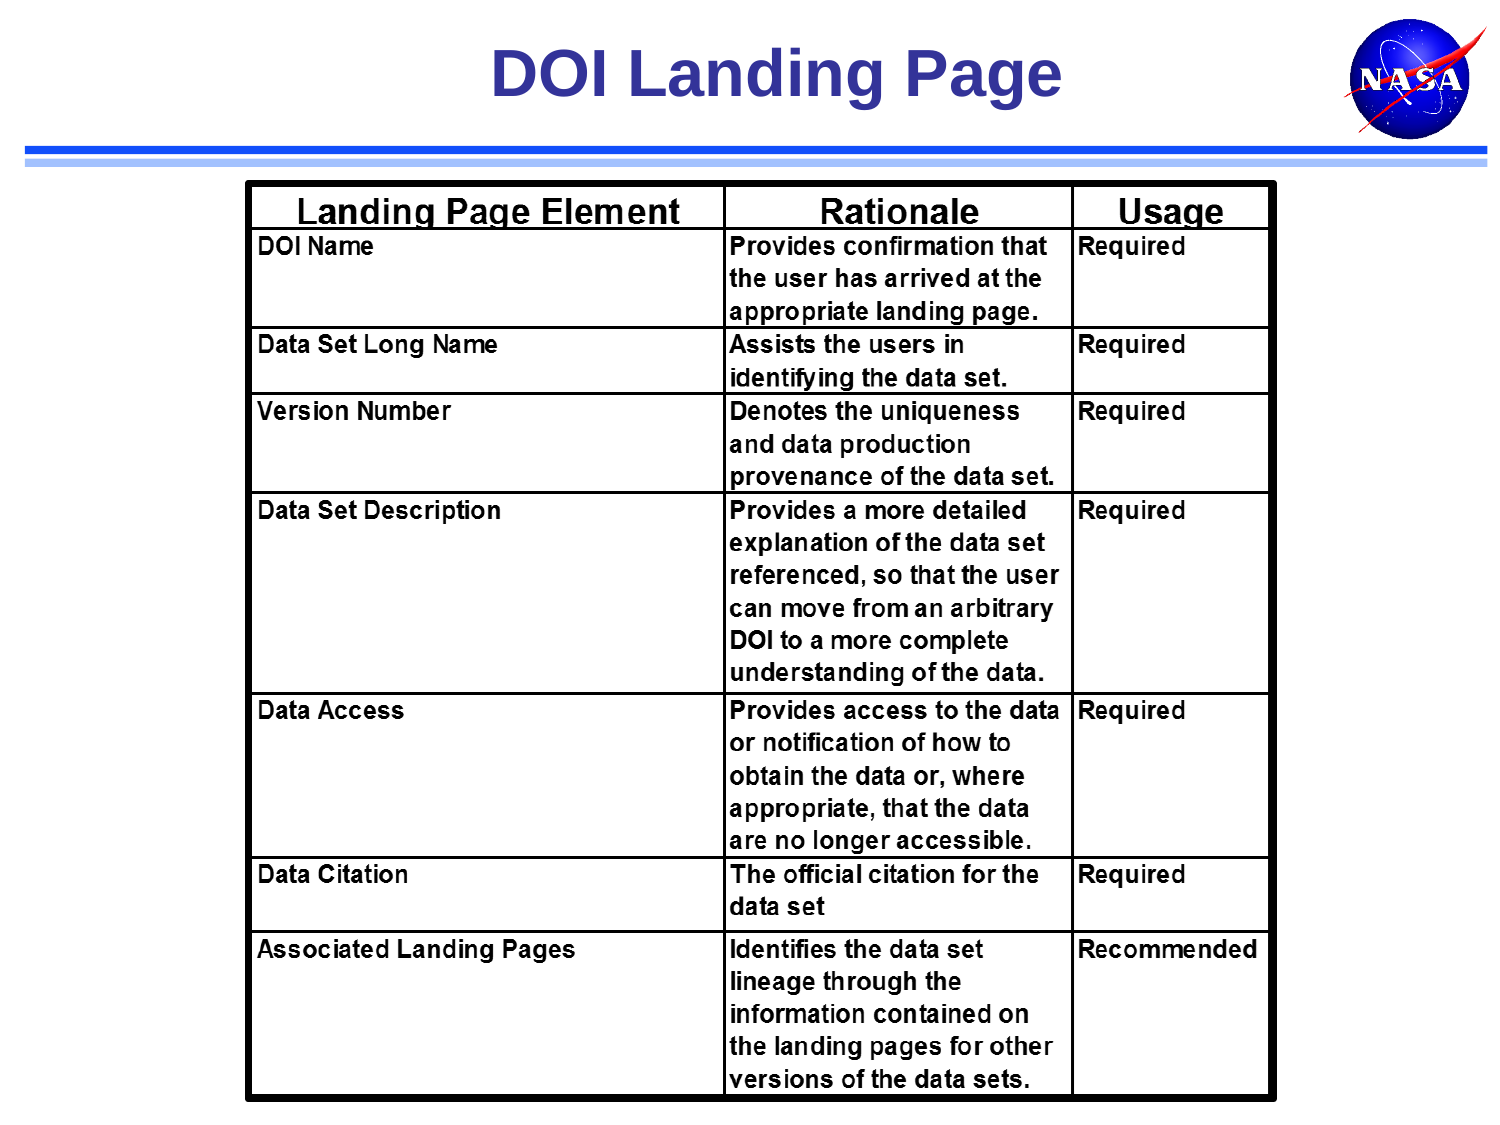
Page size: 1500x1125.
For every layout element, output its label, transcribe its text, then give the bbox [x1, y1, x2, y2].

picture [251, 185, 1271, 1097]
title DOI Landing Page [207, 5, 1348, 147]
picture [1325, 10, 1500, 150]
